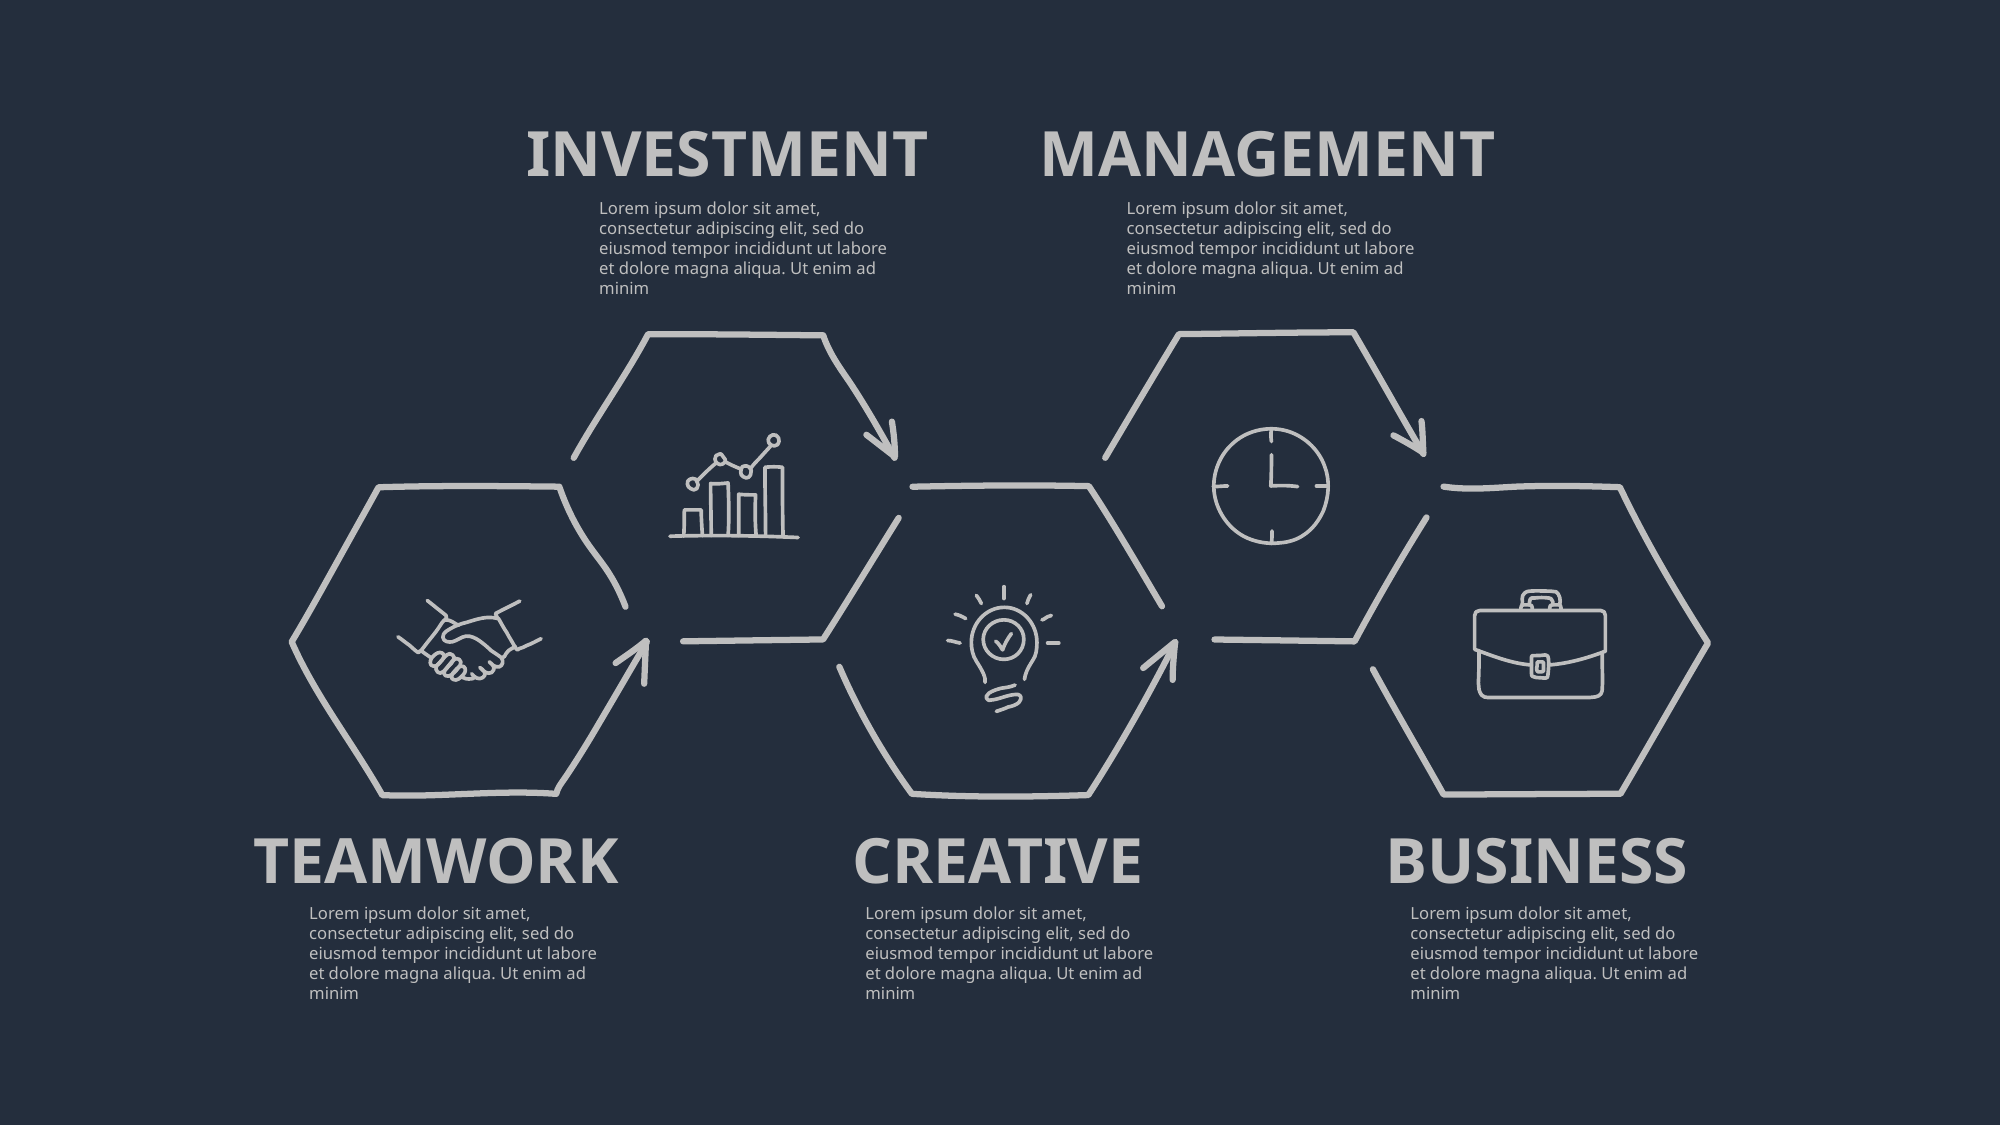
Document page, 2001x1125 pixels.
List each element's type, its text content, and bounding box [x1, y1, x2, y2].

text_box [573, 334, 899, 642]
text_box Lorem ipsum dolor sit amet, consectetur adipiscing elit, sed do eiusmod tempor incididunt ut labore et dolore magna aliqua. Ut enim ad minim [584, 190, 908, 306]
text_box BUSINESS [1385, 821, 1689, 897]
text_box MANAGEMENT [1039, 113, 1496, 189]
text_box Lorem ipsum dolor sit amet, consectetur adipiscing elit, sed do eiusmod tempor incididunt ut labore et dolore magna aliqua. Ut enim ad minim [294, 895, 618, 1011]
text_box CREATIVE [852, 821, 1144, 895]
text_box TEAMWORK [253, 821, 619, 897]
text_box [1372, 485, 1709, 795]
text_box INVESTMENT [526, 113, 929, 189]
text_box Lorem ipsum dolor sit amet, consectetur adipiscing elit, sed do eiusmod tempor incididunt ut labore et dolore magna aliqua. Ut enim ad minim [850, 895, 1174, 1011]
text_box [839, 484, 1176, 798]
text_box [1105, 332, 1427, 642]
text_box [291, 485, 647, 798]
text_box [1474, 590, 1606, 698]
text_box Lorem ipsum dolor sit amet, consectetur adipiscing elit, sed do eiusmod tempor incididunt ut labore et dolore magna aliqua. Ut enim ad minim [1395, 895, 1719, 1011]
text_box Lorem ipsum dolor sit amet, consectetur adipiscing elit, sed do eiusmod tempor incididunt ut labore et dolore magna aliqua. Ut enim ad minim [1111, 190, 1435, 306]
